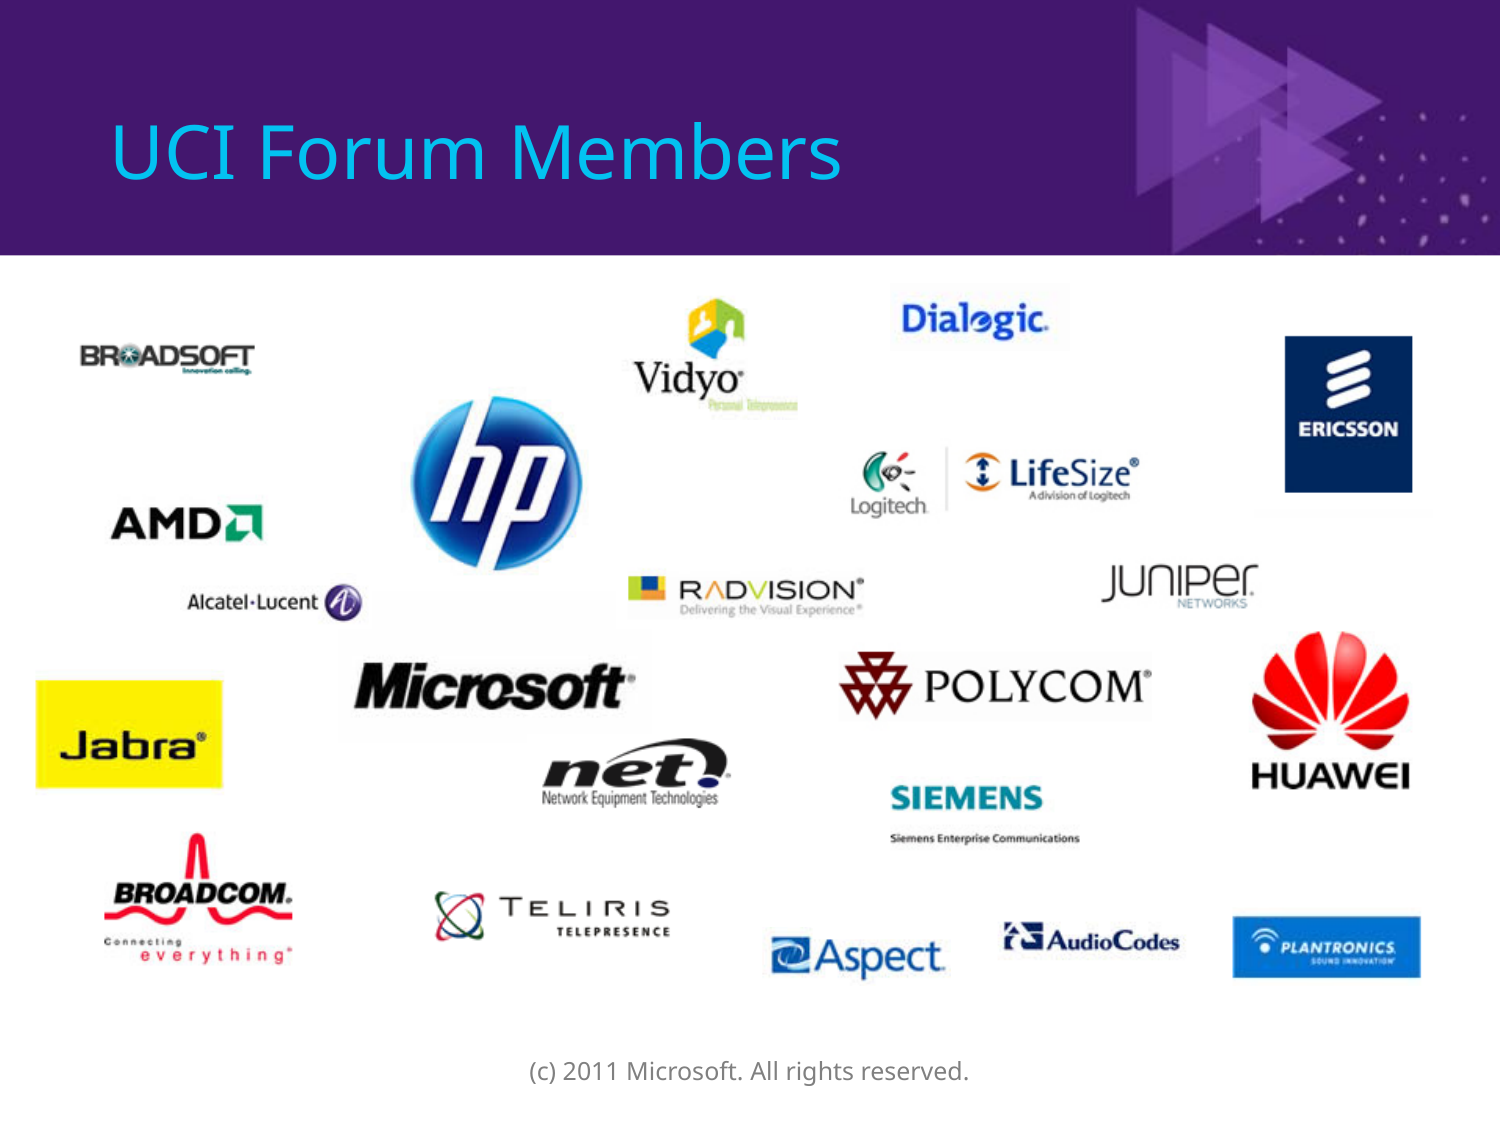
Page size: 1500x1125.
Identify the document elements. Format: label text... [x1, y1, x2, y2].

footer (c) 2011 Microsoft. All rights reserved. [512, 1042, 988, 1103]
picture [89, 810, 317, 980]
picture [995, 911, 1191, 966]
picture [1228, 616, 1425, 799]
picture [63, 327, 266, 394]
picture [180, 282, 1273, 816]
picture [17, 668, 240, 801]
picture [1224, 906, 1429, 986]
picture [880, 776, 1094, 855]
picture [1245, 327, 1433, 519]
picture [88, 473, 277, 563]
picture [889, 282, 1070, 351]
picture [0, 0, 1500, 255]
picture [761, 927, 952, 986]
title UCI Forum Members [75, 56, 1425, 244]
picture [407, 868, 681, 950]
